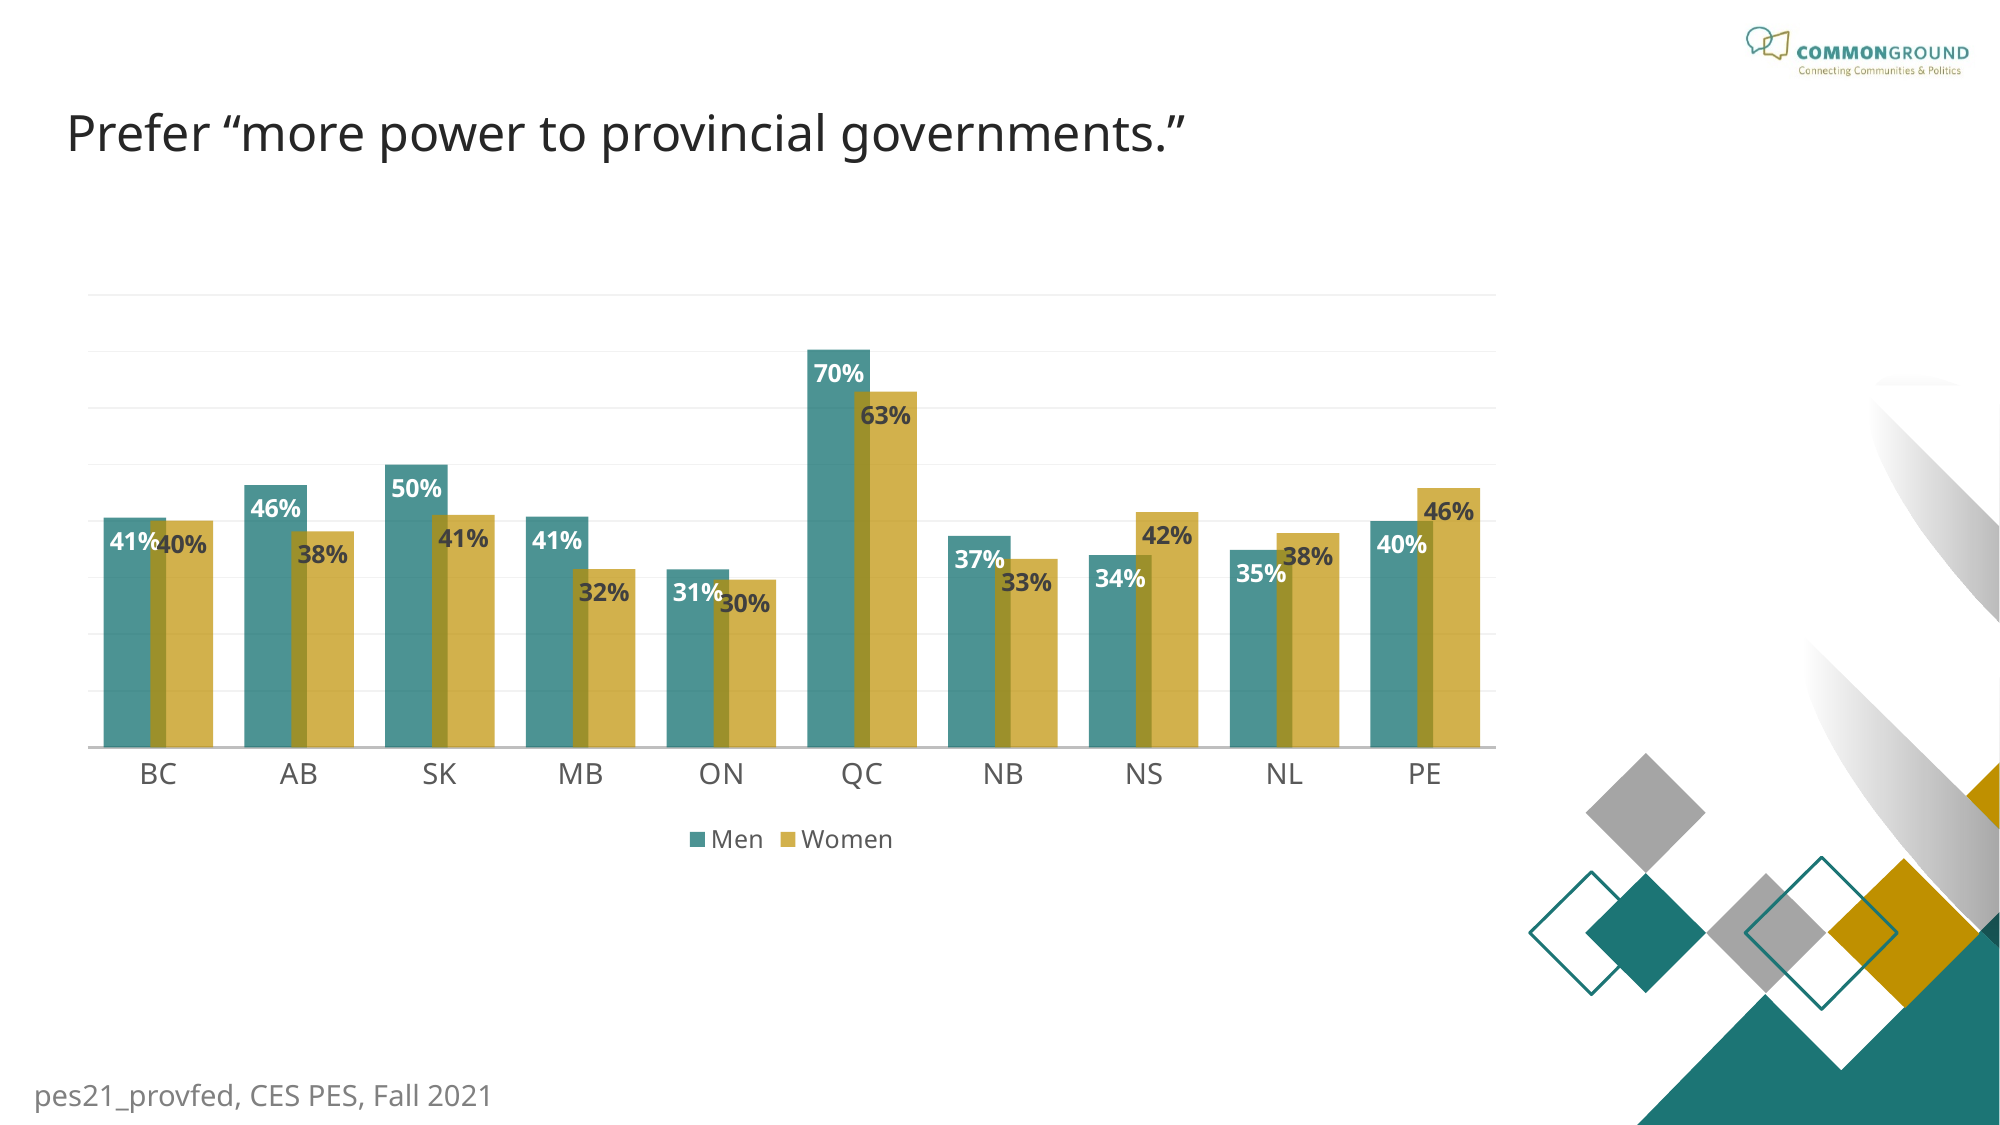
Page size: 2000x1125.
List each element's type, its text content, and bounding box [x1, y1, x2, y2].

picture [1734, 22, 1979, 81]
chart [58, 283, 1526, 863]
text_box pes21_provfed, CES PES, Fall 2021 [18, 1069, 1019, 1120]
text_box Prefer “more power to provincial governments.” [66, 101, 1437, 281]
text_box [1259, 385, 2000, 1125]
